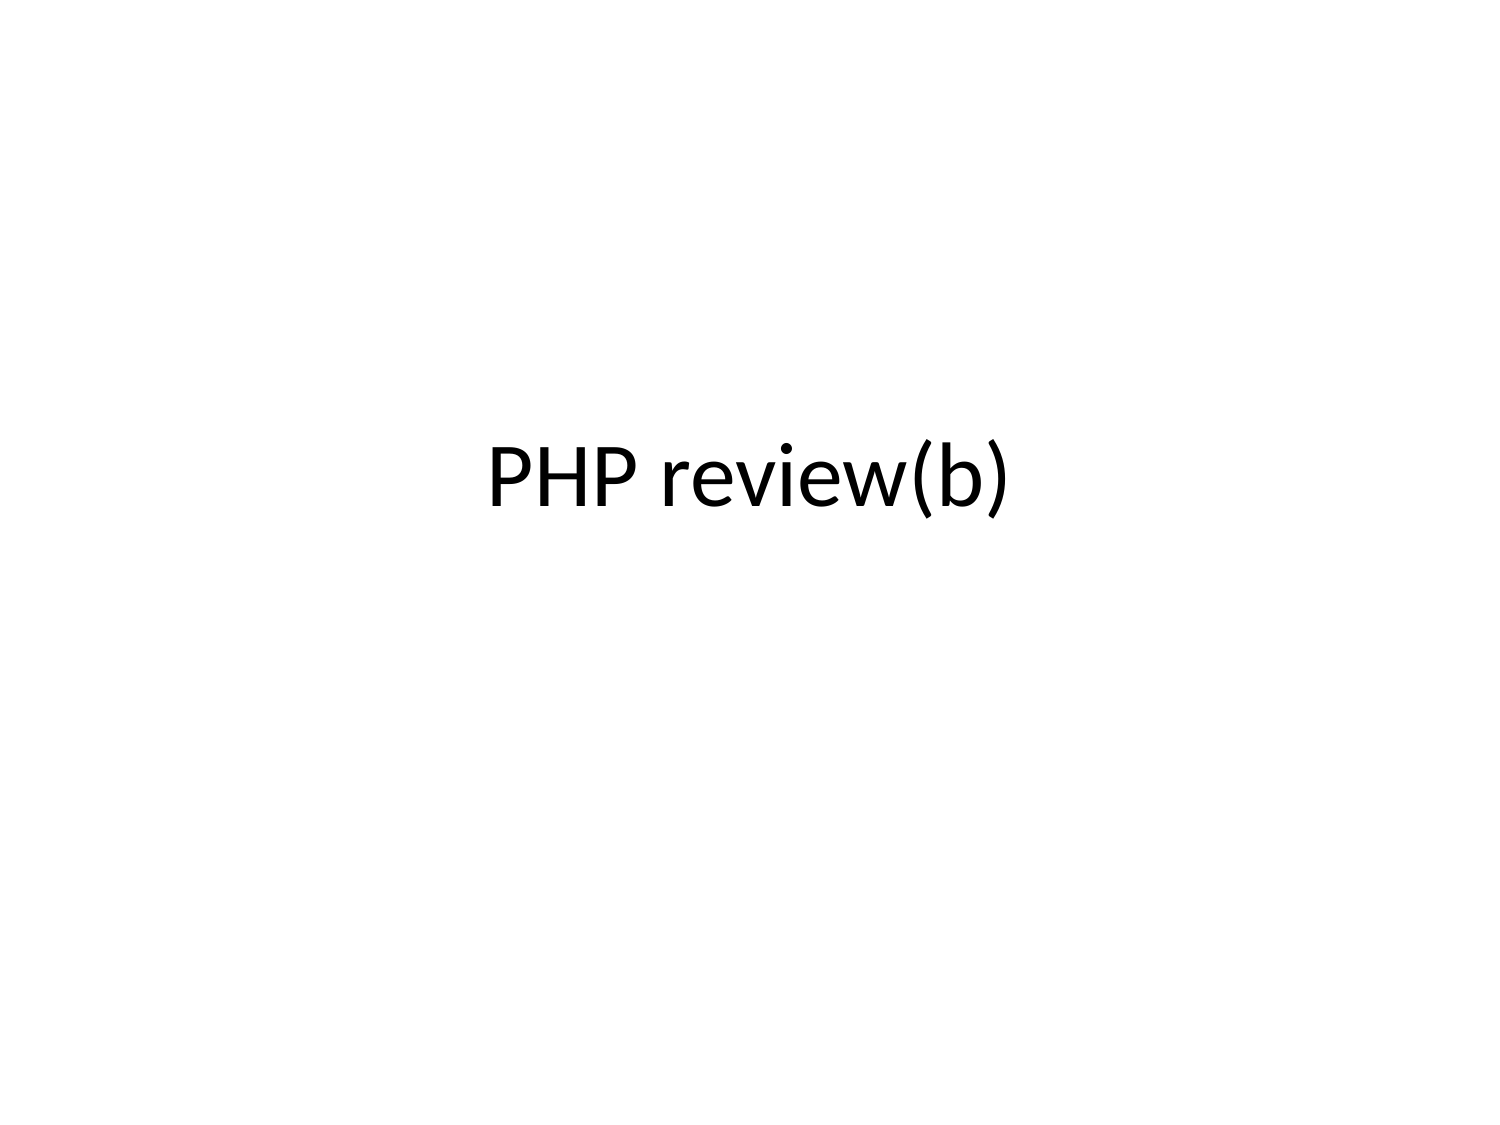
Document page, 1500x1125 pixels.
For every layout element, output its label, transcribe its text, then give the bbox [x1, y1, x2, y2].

title PHP review(b) [112, 349, 1388, 591]
